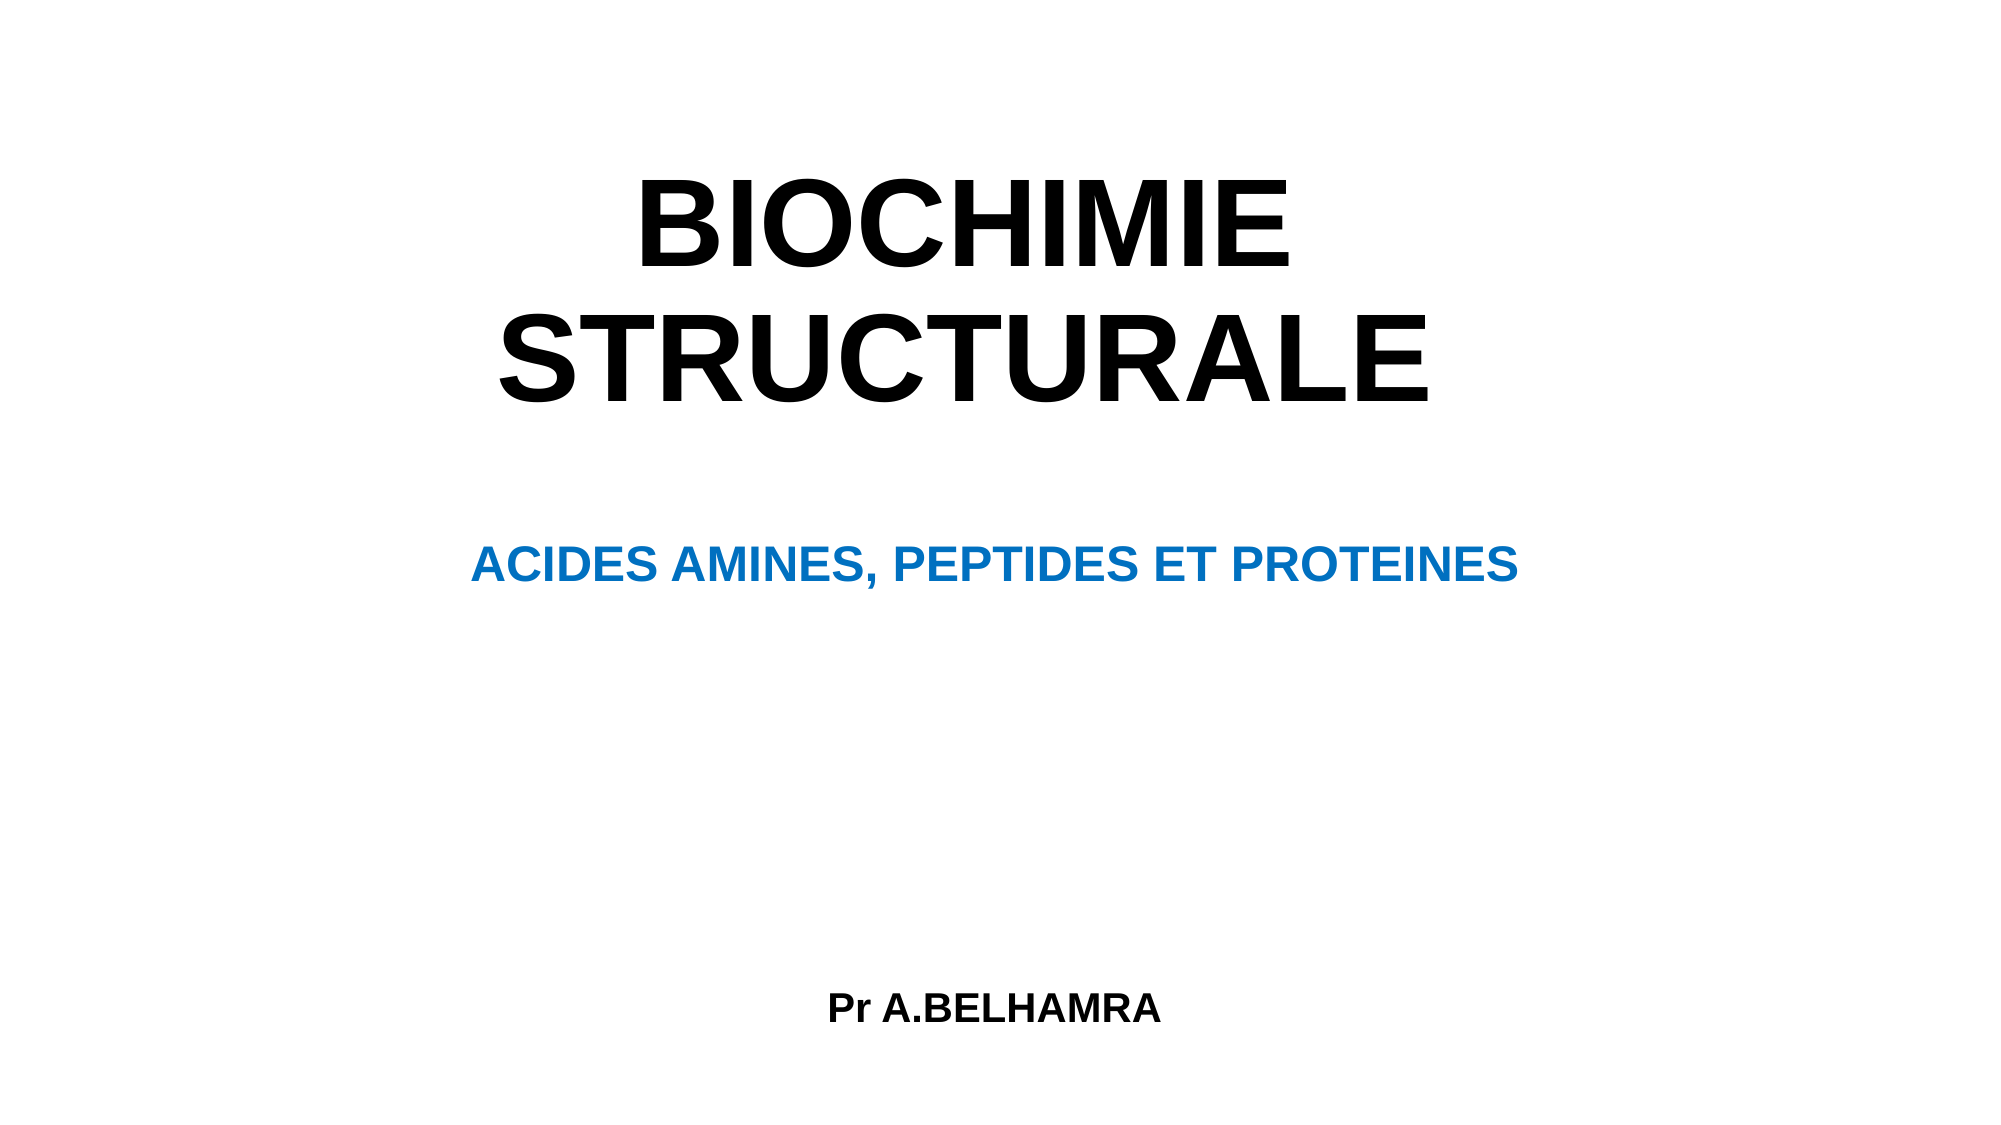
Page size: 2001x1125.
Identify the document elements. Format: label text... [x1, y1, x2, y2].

title BIOCHIMIE STRUCTURALE [214, 44, 1715, 437]
subtitle ACIDES AMINES, PEPTIDES ET PROTEINES Pr A.BELHAMRA [227, 530, 1763, 1125]
